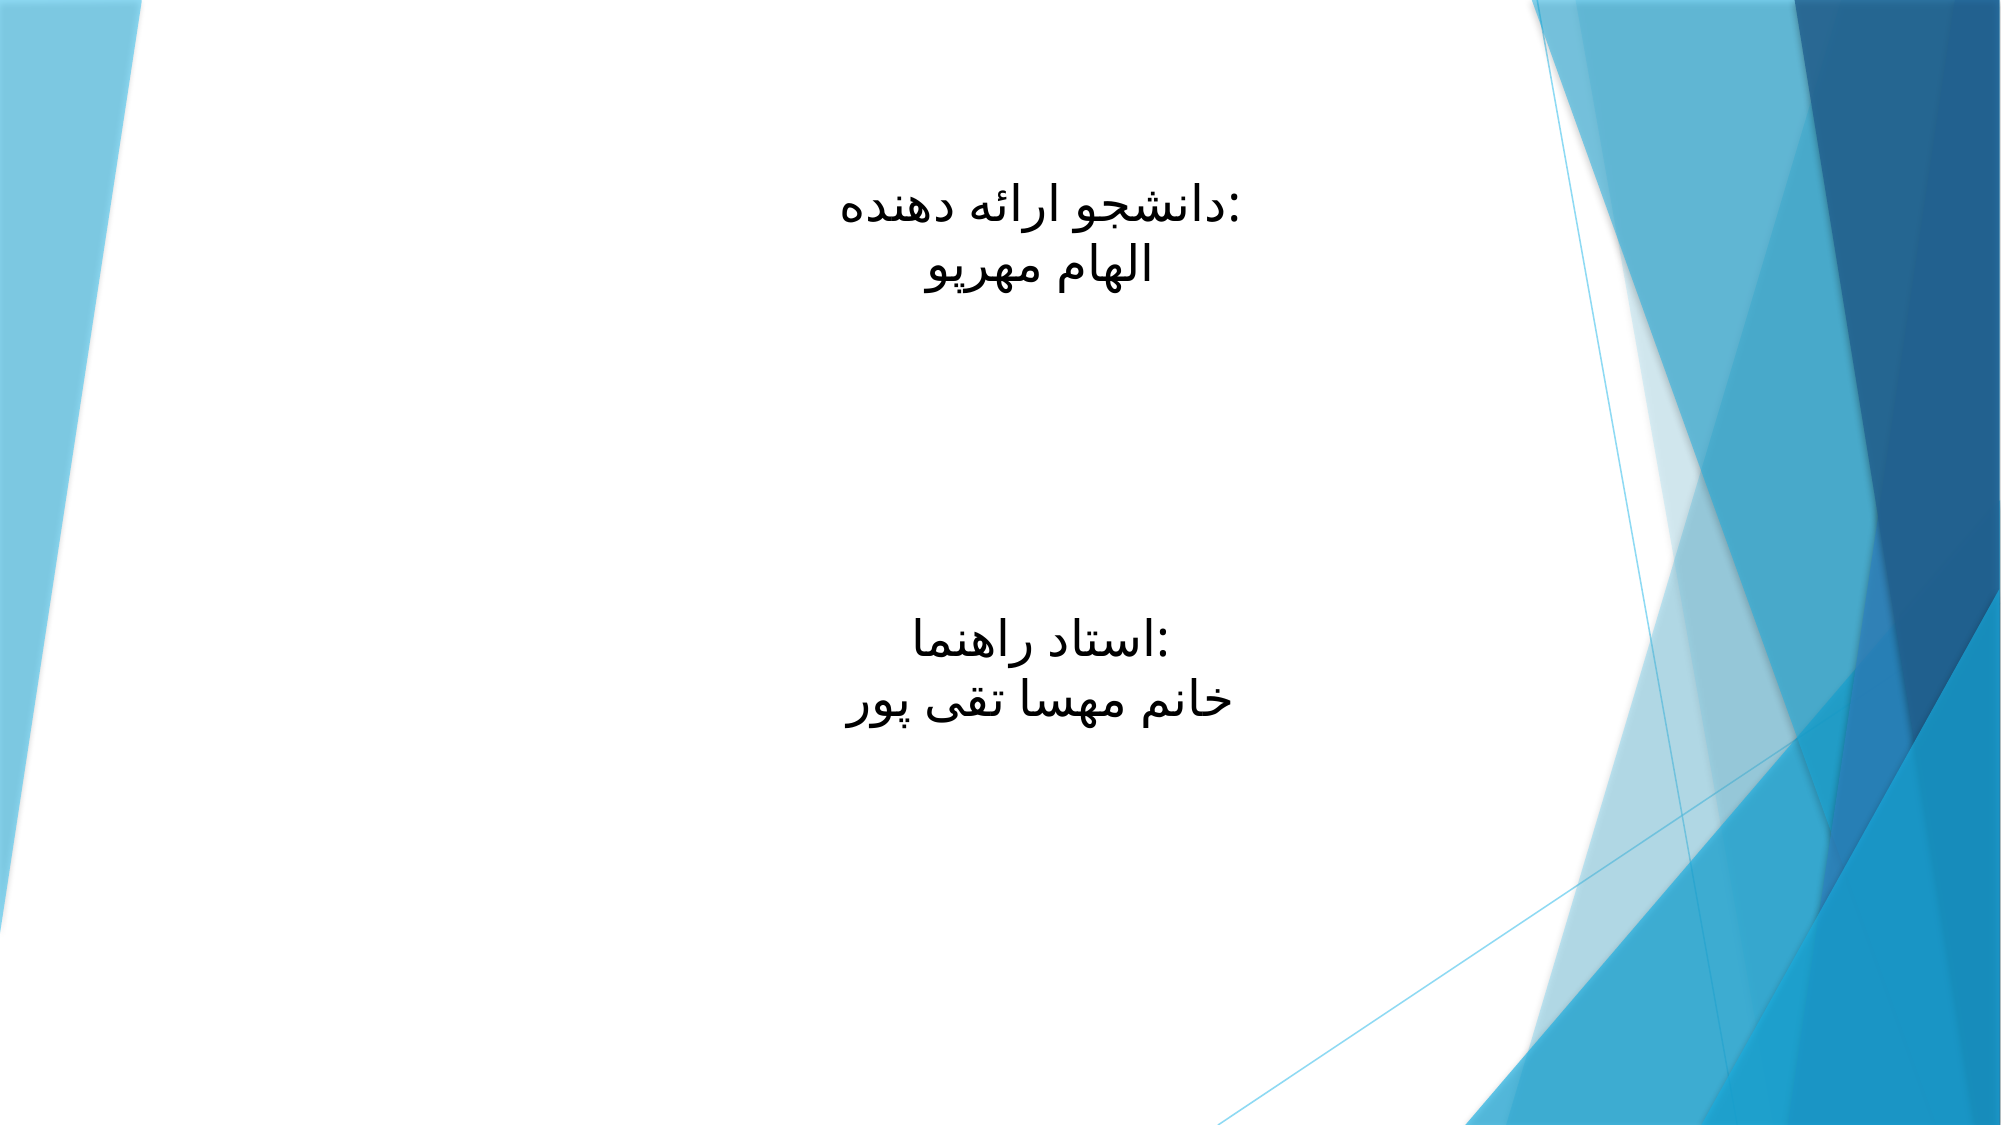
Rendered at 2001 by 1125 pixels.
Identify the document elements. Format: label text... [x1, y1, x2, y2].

text_box دانشجو ارائه دهنده: الهام مهرپو استاد راهنما: خانم مهسا تقی پور [680, 164, 1401, 735]
